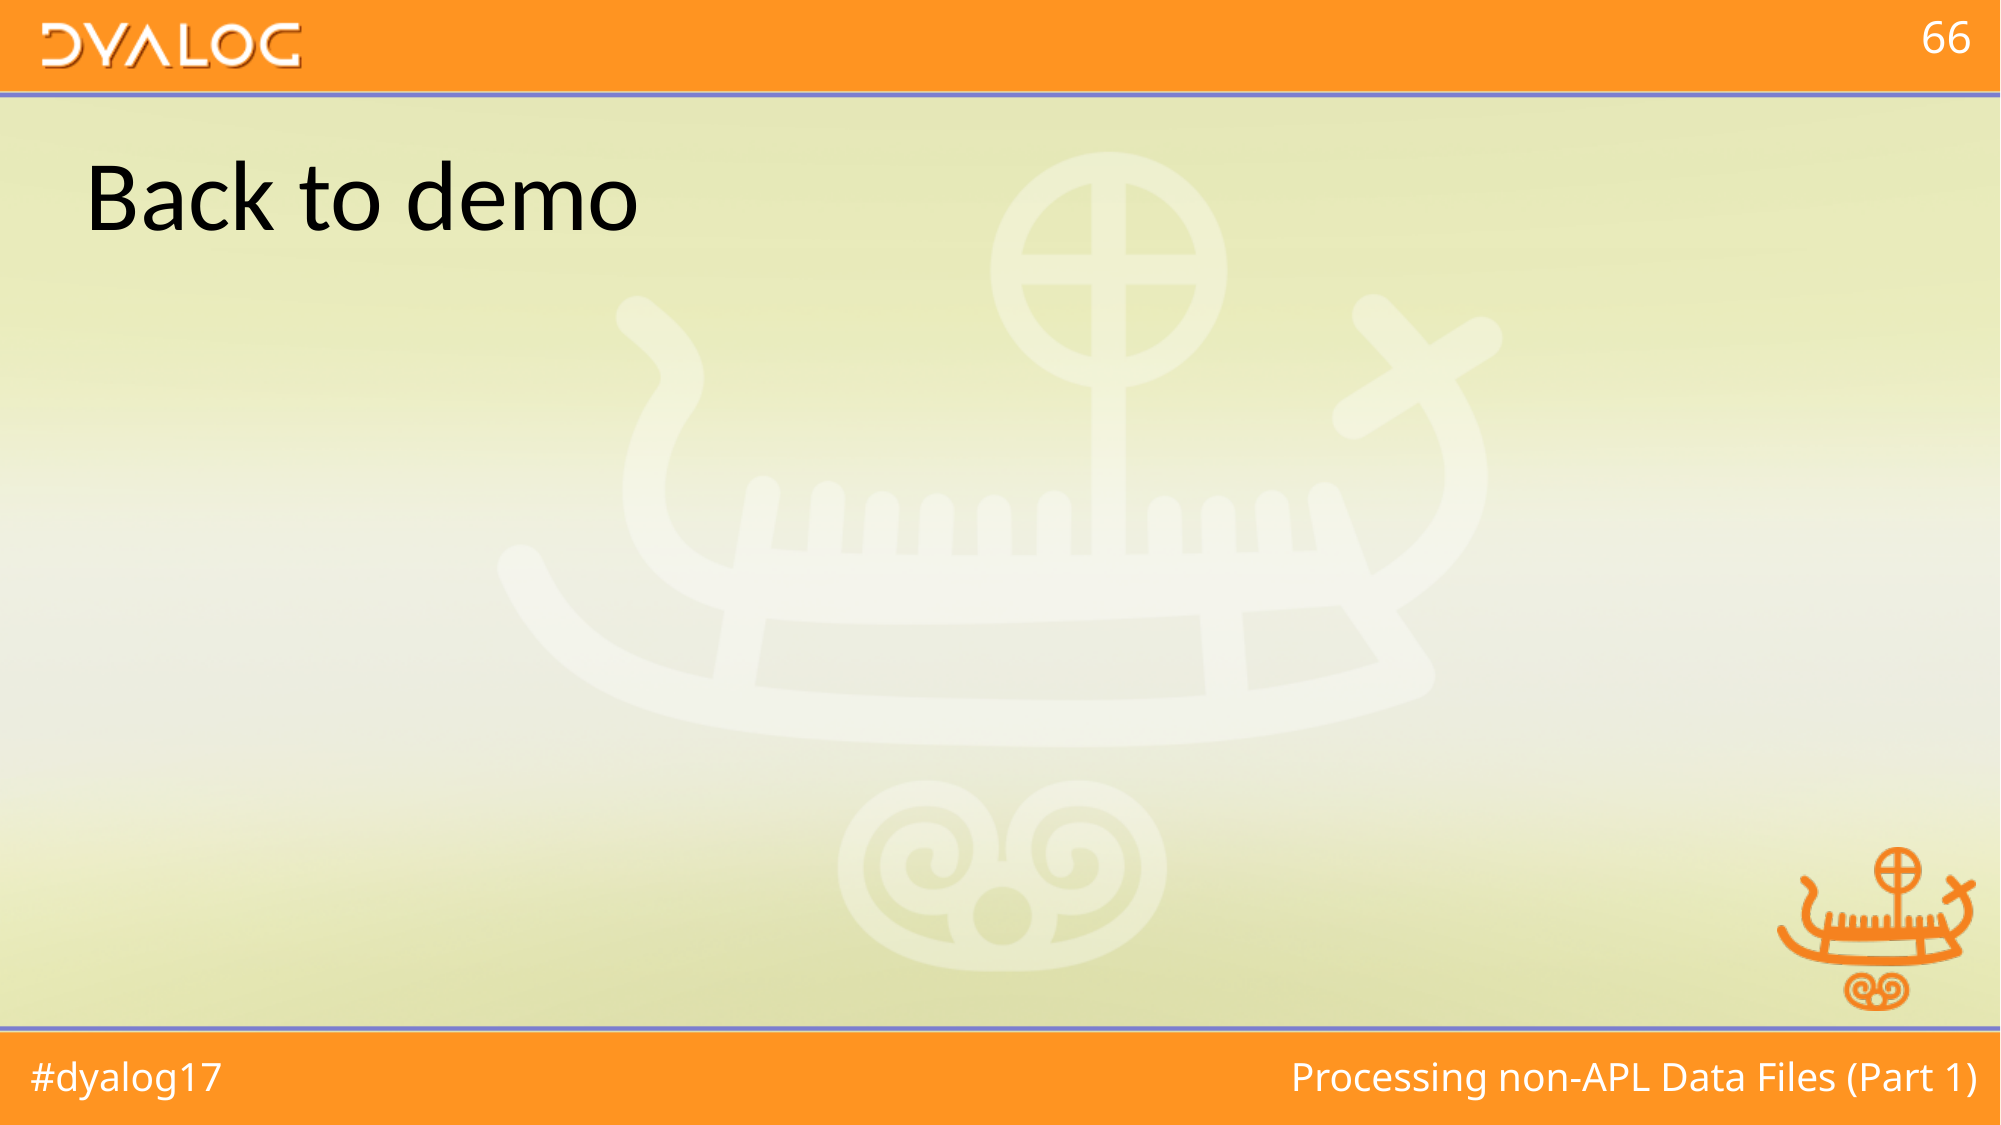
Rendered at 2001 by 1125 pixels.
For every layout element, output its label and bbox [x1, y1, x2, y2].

title [70, 125, 1900, 256]
picture [0, 0, 2001, 1125]
